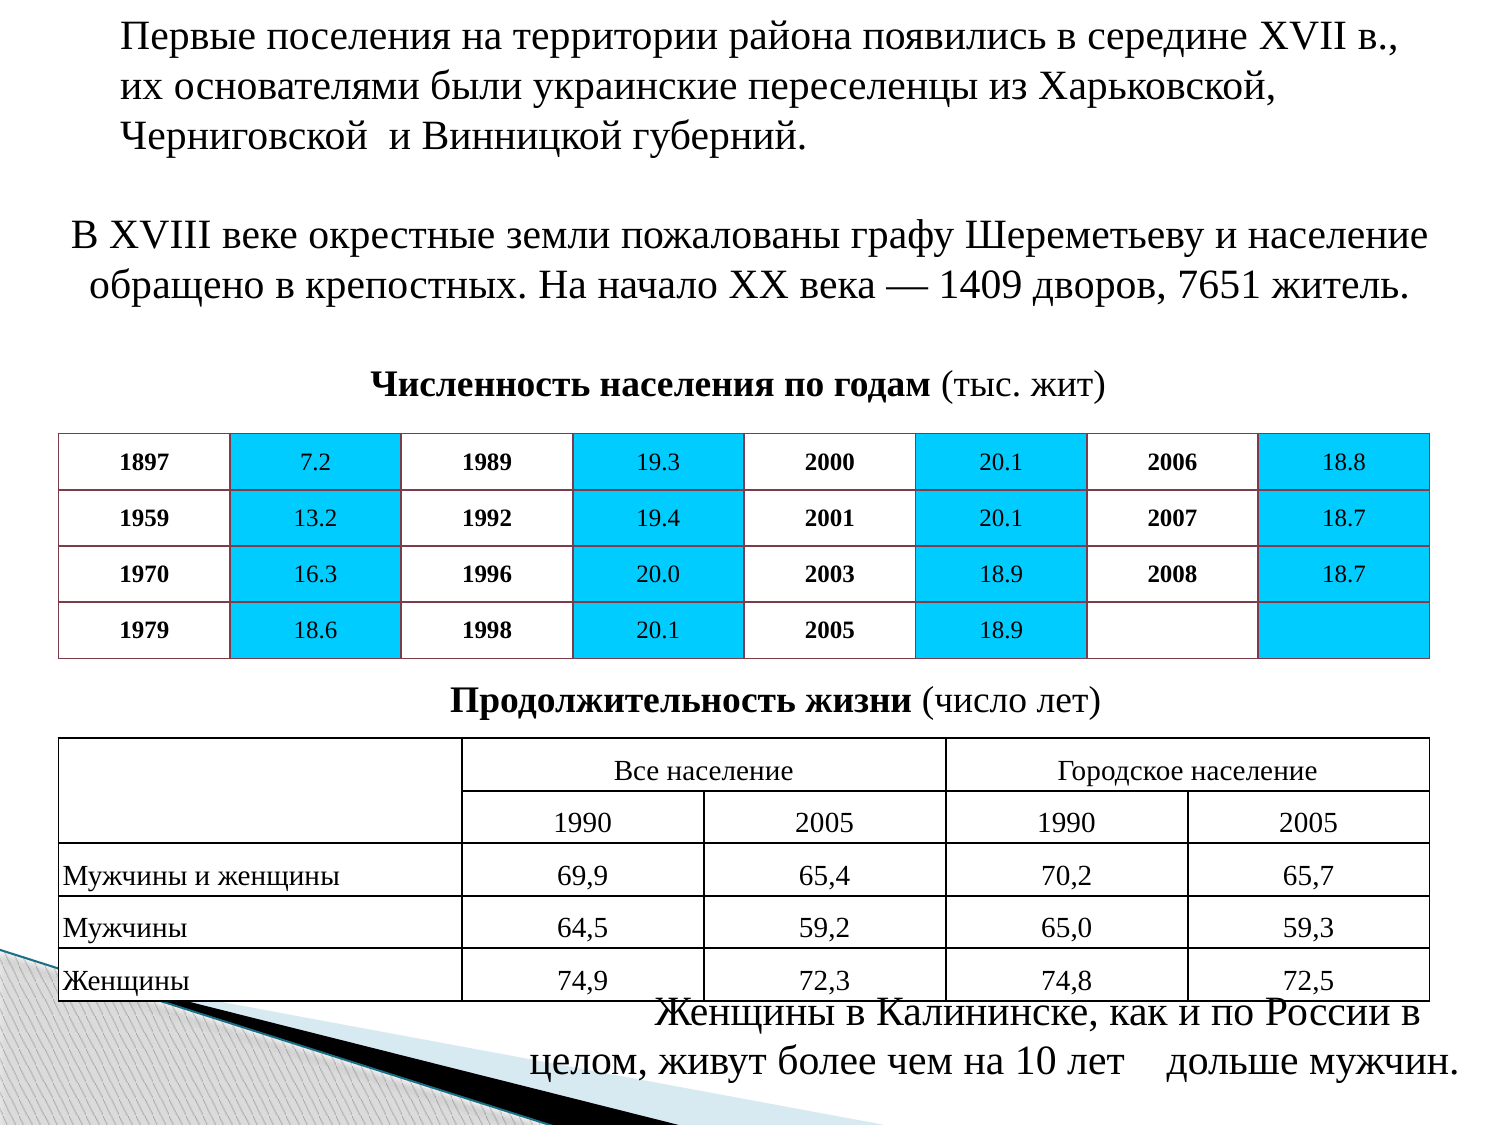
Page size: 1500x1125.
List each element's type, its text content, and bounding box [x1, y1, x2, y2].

table_cell 74,8 [947, 949, 1187, 975]
text_box Женщины в Калининске, как и по России в целом, живут более чем на 10 лет дольше мужчин. [501, 975, 1499, 1091]
text_box В XVIII веке окрестные земли пожалованы графу Шереметьеву и население обращено в крепостных. На начало XX века — 1409 дворов, 7651 житель. [0, 199, 1500, 314]
table_header 18.8 [1259, 434, 1429, 489]
table_header 20.1 [916, 434, 1086, 489]
table_cell 65,0 [947, 897, 1187, 947]
table_cell 2005 [745, 603, 915, 658]
table_cell 69,9 [463, 844, 703, 895]
table_cell 2005 [1189, 792, 1429, 842]
table_cell 20.0 [574, 547, 743, 601]
table_cell 1990 [463, 792, 703, 842]
table_cell 1992 [402, 491, 572, 545]
table_cell 70,2 [947, 844, 1187, 895]
table_cell Женщины [59, 949, 461, 1000]
table_cell 18.9 [916, 547, 1086, 601]
table_cell 72,5 [1189, 949, 1429, 975]
table_cell 1990 [947, 792, 1187, 842]
table_cell 20.1 [574, 603, 743, 658]
table_cell 16.3 [231, 547, 400, 601]
table_cell 1959 [59, 491, 229, 545]
table_cell Мужчины [59, 897, 461, 947]
table_cell 64,5 [463, 897, 703, 947]
table_cell 59,3 [1189, 897, 1429, 947]
table_cell 72,3 [705, 949, 945, 975]
table_header 2000 [745, 434, 915, 489]
text_box Численность населения по годам (тыс. жит) [46, 351, 1430, 412]
table_header [59, 739, 461, 842]
table_cell 1970 [59, 547, 229, 601]
table_cell 65,4 [705, 844, 945, 895]
table_cell Мужчины и женщины [59, 844, 461, 895]
table_cell 2001 [745, 491, 915, 545]
table_header 1897 [59, 434, 229, 489]
table_cell 1998 [402, 603, 572, 658]
table_cell 18.7 [1259, 491, 1429, 545]
table_cell 13.2 [231, 491, 400, 545]
table_cell 18.6 [231, 603, 400, 658]
table_cell 18.9 [916, 603, 1086, 658]
table_cell 18.7 [1259, 547, 1429, 601]
table_cell 1979 [59, 603, 229, 658]
table_cell 74,9 [463, 949, 703, 1000]
table_cell 2005 [705, 792, 945, 842]
table_header 19.3 [574, 434, 743, 489]
table_cell 19.4 [574, 491, 743, 545]
text_box Продолжительность жизни (число лет) [35, 667, 1442, 728]
text_box Первые поселения на территории района появились в середине XVII в., их основателями были украинские переселенцы из Харьковской, Черниговской и Винницкой губерний. [105, 0, 1430, 165]
table_cell 59,2 [705, 897, 945, 947]
table_header 2006 [1088, 434, 1257, 489]
table_cell 2007 [1088, 491, 1257, 545]
table_header Все население [463, 739, 945, 790]
table_cell [1088, 603, 1257, 658]
table_header 7.2 [231, 434, 400, 489]
table_header Городское население [947, 739, 1429, 790]
table_cell [1259, 603, 1429, 658]
table_cell 1996 [402, 547, 572, 601]
table_cell 20.1 [916, 491, 1086, 545]
table_cell 2003 [745, 547, 915, 601]
table_cell 2008 [1088, 547, 1257, 601]
table_header 1989 [402, 434, 572, 489]
table_cell 65,7 [1189, 844, 1429, 895]
